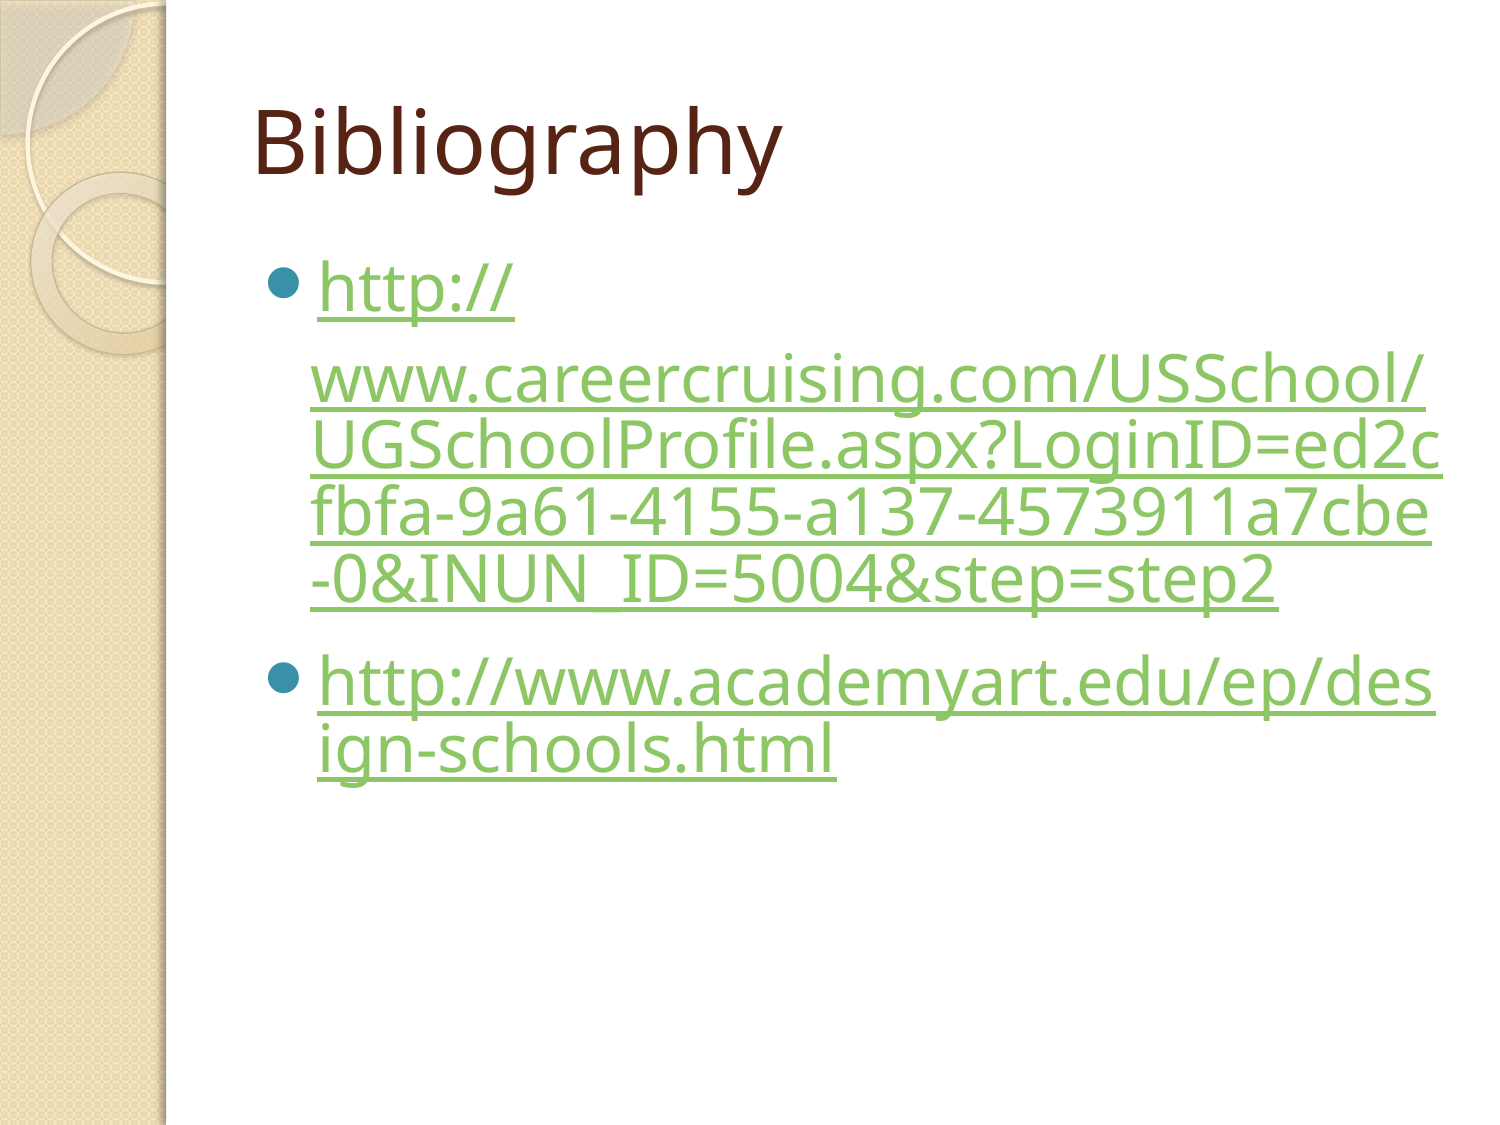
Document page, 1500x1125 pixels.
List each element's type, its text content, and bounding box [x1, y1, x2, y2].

title Bibliography [235, 45, 1466, 233]
list http://www.careercruising.com/USSchool/UGSchoolProfile.aspx?LoginID=ed2cfbfa-9a61-4155-a137-4573911a7cbe-0&INUN_ID=5004&step=step2 http://www.academyart.edu/ep/design-schools.html [235, 237, 1466, 1025]
